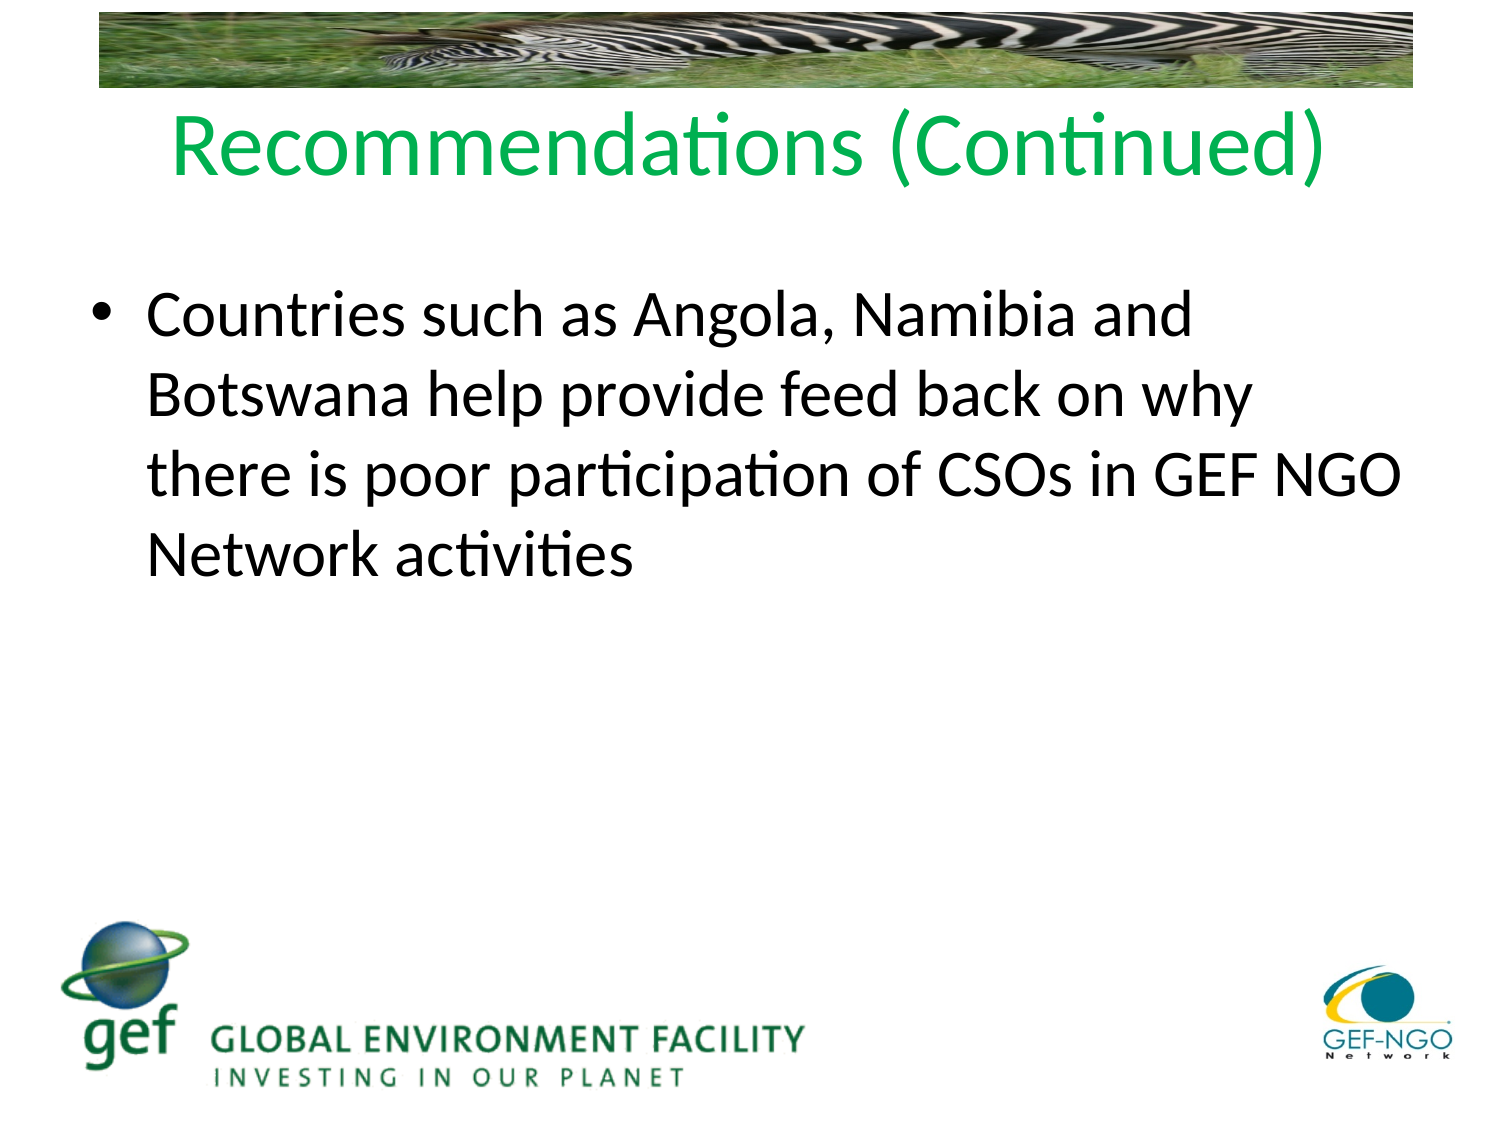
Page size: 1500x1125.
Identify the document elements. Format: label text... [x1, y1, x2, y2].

picture [99, 12, 1413, 88]
list Countries such as Angola, Namibia and Botswana help provide feed back on why there is poor participation of CSOs in GEF NGO Network activities [75, 262, 1425, 1005]
picture [1312, 949, 1463, 1074]
title Recommendations (Continued) [75, 45, 1425, 233]
picture [50, 904, 823, 1101]
